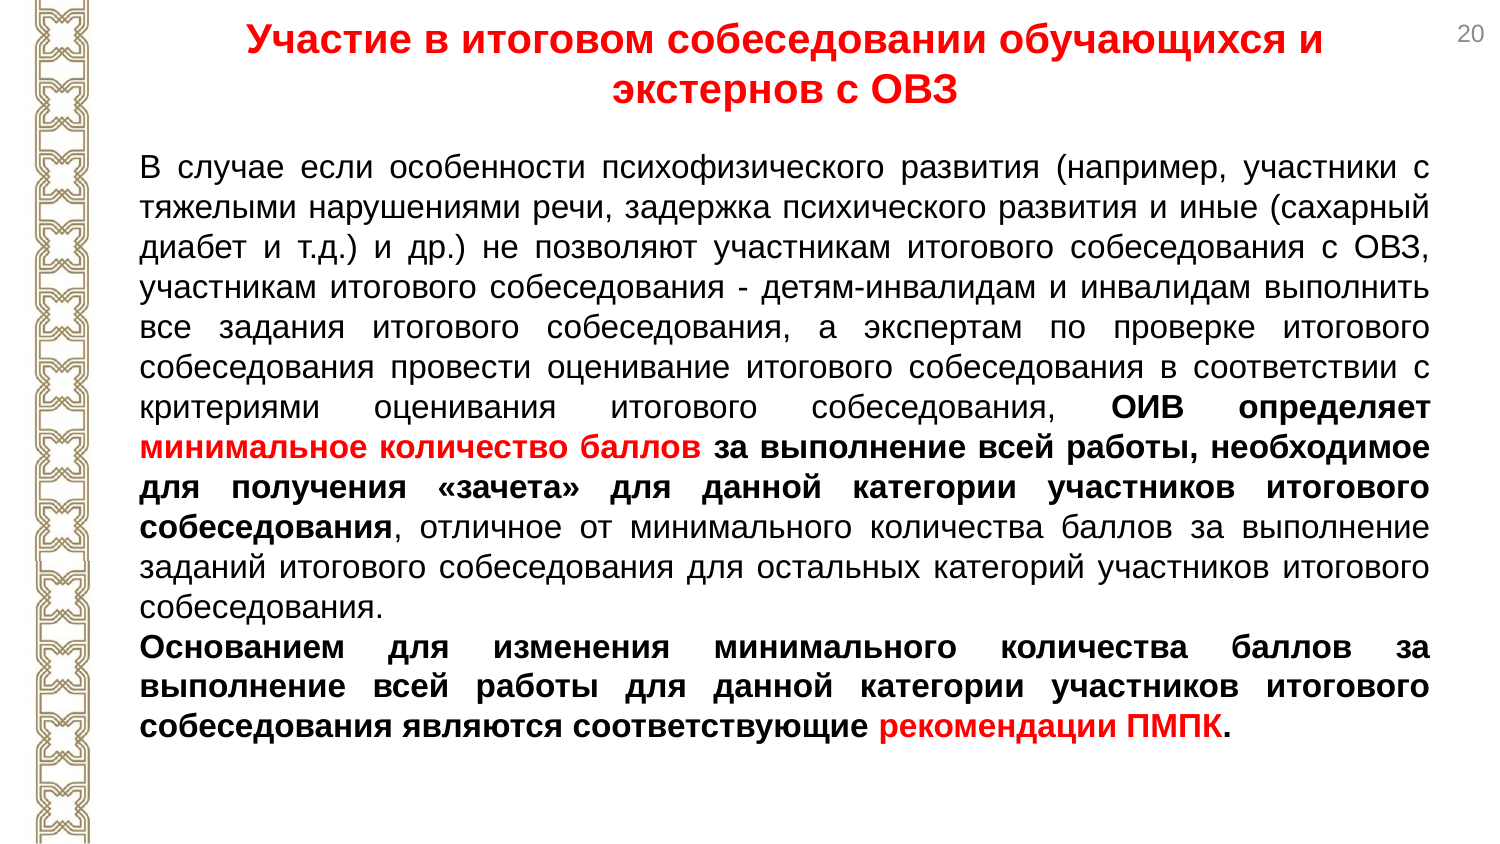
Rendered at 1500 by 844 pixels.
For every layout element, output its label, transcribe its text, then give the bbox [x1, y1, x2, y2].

slide_number 20 [1149, 2, 1500, 63]
text_box Участие в итоговом собеседовании обучающихся и экстернов с ОВЗ [159, 4, 1412, 119]
picture [0, 0, 1500, 844]
text_box В случае если особенности психофизического развития (например, участники с тяжелыми нарушениями речи, задержка психического развития и иные (сахарный диабет и т.д.) и др.) не позволяют участникам итогового собеседования с ОВЗ, участникам итогового собеседования - детям-инвалидам и инвалидам выполнить все задания итогового собеседования, а экспертам по проверке итогового собеседования провести оценивание итогового собеседования в соответствии с критериями оценивания итогового собеседования, ОИВ определяет минимальное количество баллов за выполнение всей работы, необходимое для получения «зачета» для данной категории участников итогового собеседования, отличное от минимального количества баллов за выполнение заданий итогового собеседования для остальных категорий участников итогового собеседования. Основанием для изменения минимального количества баллов за выполнение всей работы для данной категории участников итогового собеседования являются соответствующие рекомендации ПМПК. [124, 138, 1447, 752]
